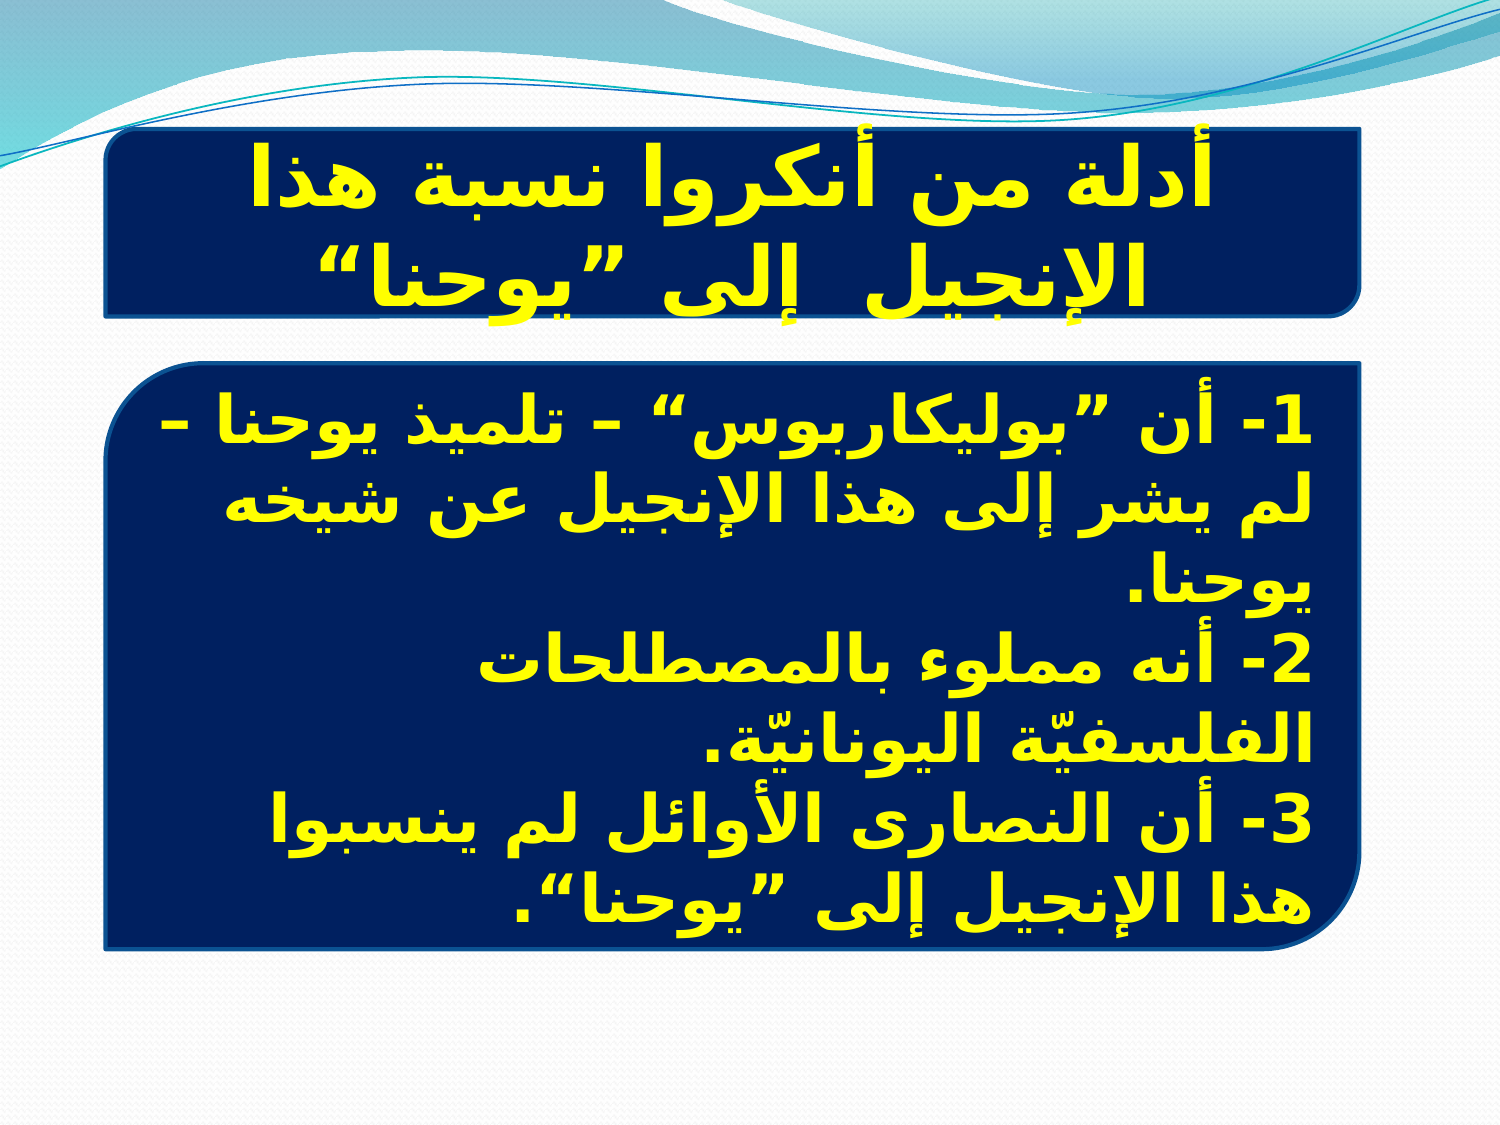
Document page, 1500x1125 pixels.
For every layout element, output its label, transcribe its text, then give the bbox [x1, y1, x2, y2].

text_box 1- أن ”بوليكاربوس“ – تلميذ يوحنا – لم يشر إلى هذا الإنجيل عن شيخه يوحنا. 2- أنه مملوء بالمصطلحات الفلسفيّة اليونانيّة. 3- أن النصارى الأوائل لم ينسبوا هذا الإنجيل إلى ”يوحنا“. [103, 361, 1362, 952]
text_box أدلة من أنكروا نسبة هذا الإنجيل إلى ”يوحنا“ [103, 126, 1362, 319]
